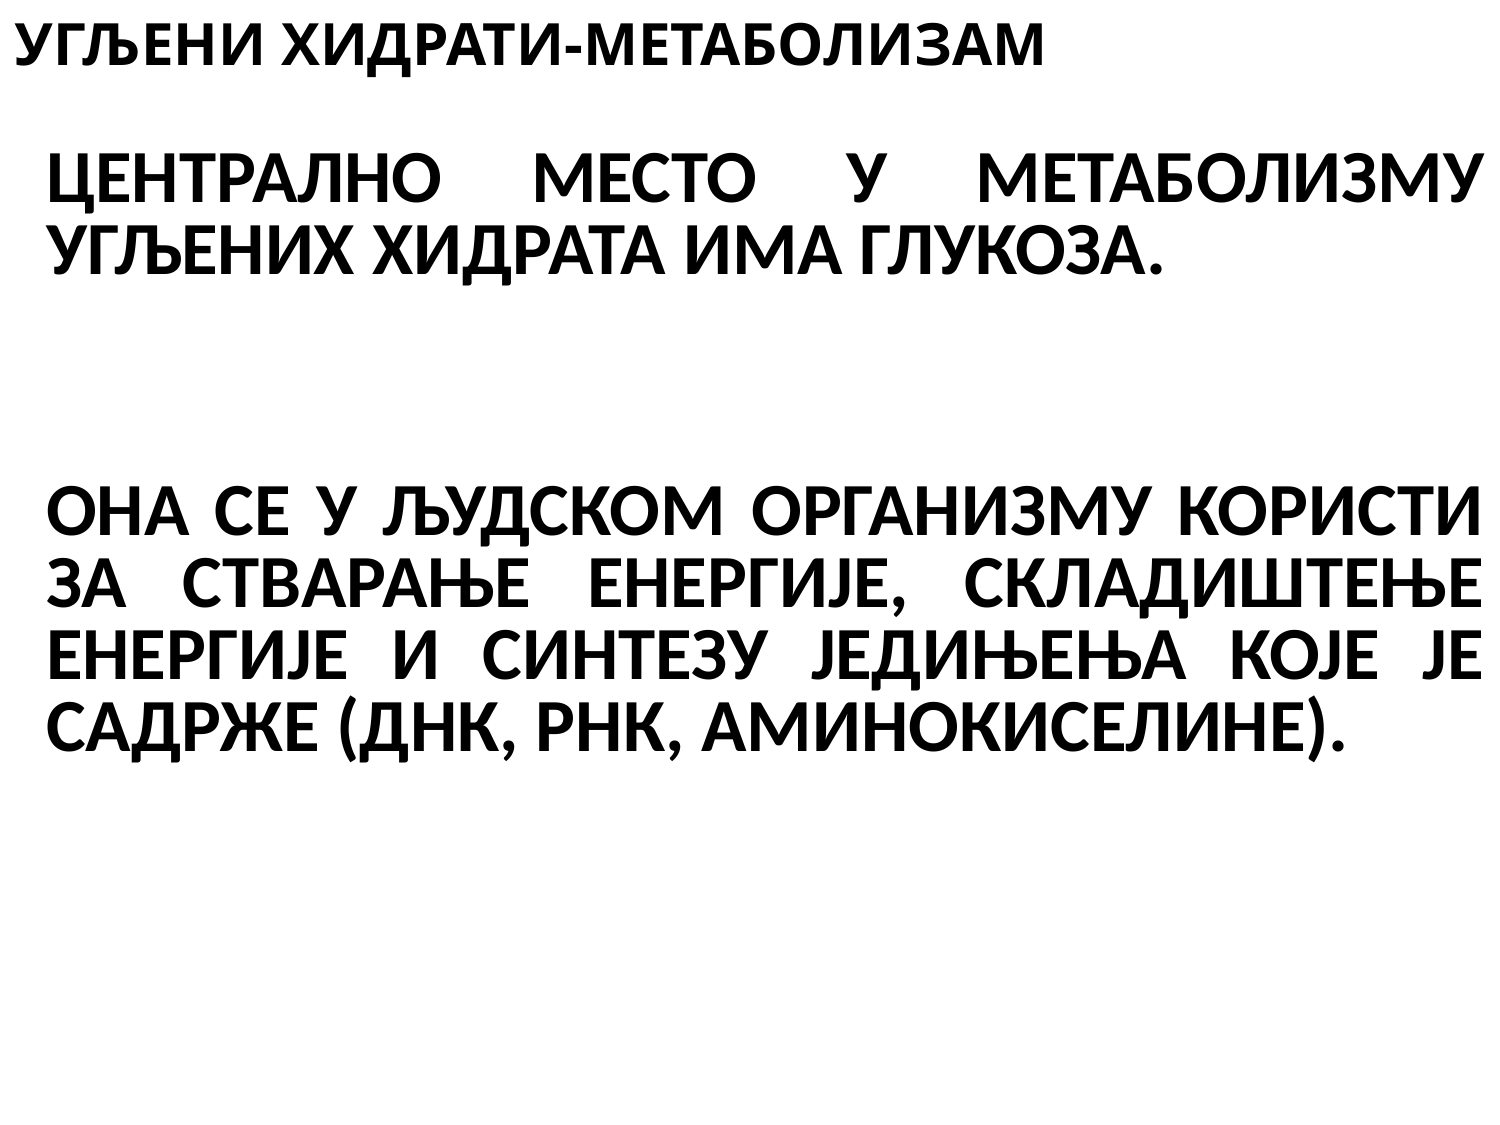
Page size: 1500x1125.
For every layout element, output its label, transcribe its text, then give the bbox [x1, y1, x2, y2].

text_box УГЉЕНИ ХИДРАТИ-МЕТАБОЛИЗАМ [0, 0, 1312, 85]
subtitle ЦЕНТРАЛНО МЕСТО У МЕТАБОЛИЗМУ УГЉЕНИХ ХИДРАТА ИМА ГЛУКОЗА. ОНА СЕ У ЉУДСКОМ ОРГАНИЗМУ КОРИСТИ ЗА СТВАРАЊЕ ЕНЕРГИЈЕ, СКЛАДИШТЕЊЕ ЕНЕРГИЈЕ И СИНТЕЗУ ЈЕДИЊЕЊА КОЈЕ ЈЕ САДРЖЕ (ДНК, РНК, АМИНОКИСЕЛИНЕ). [0, 137, 1500, 976]
